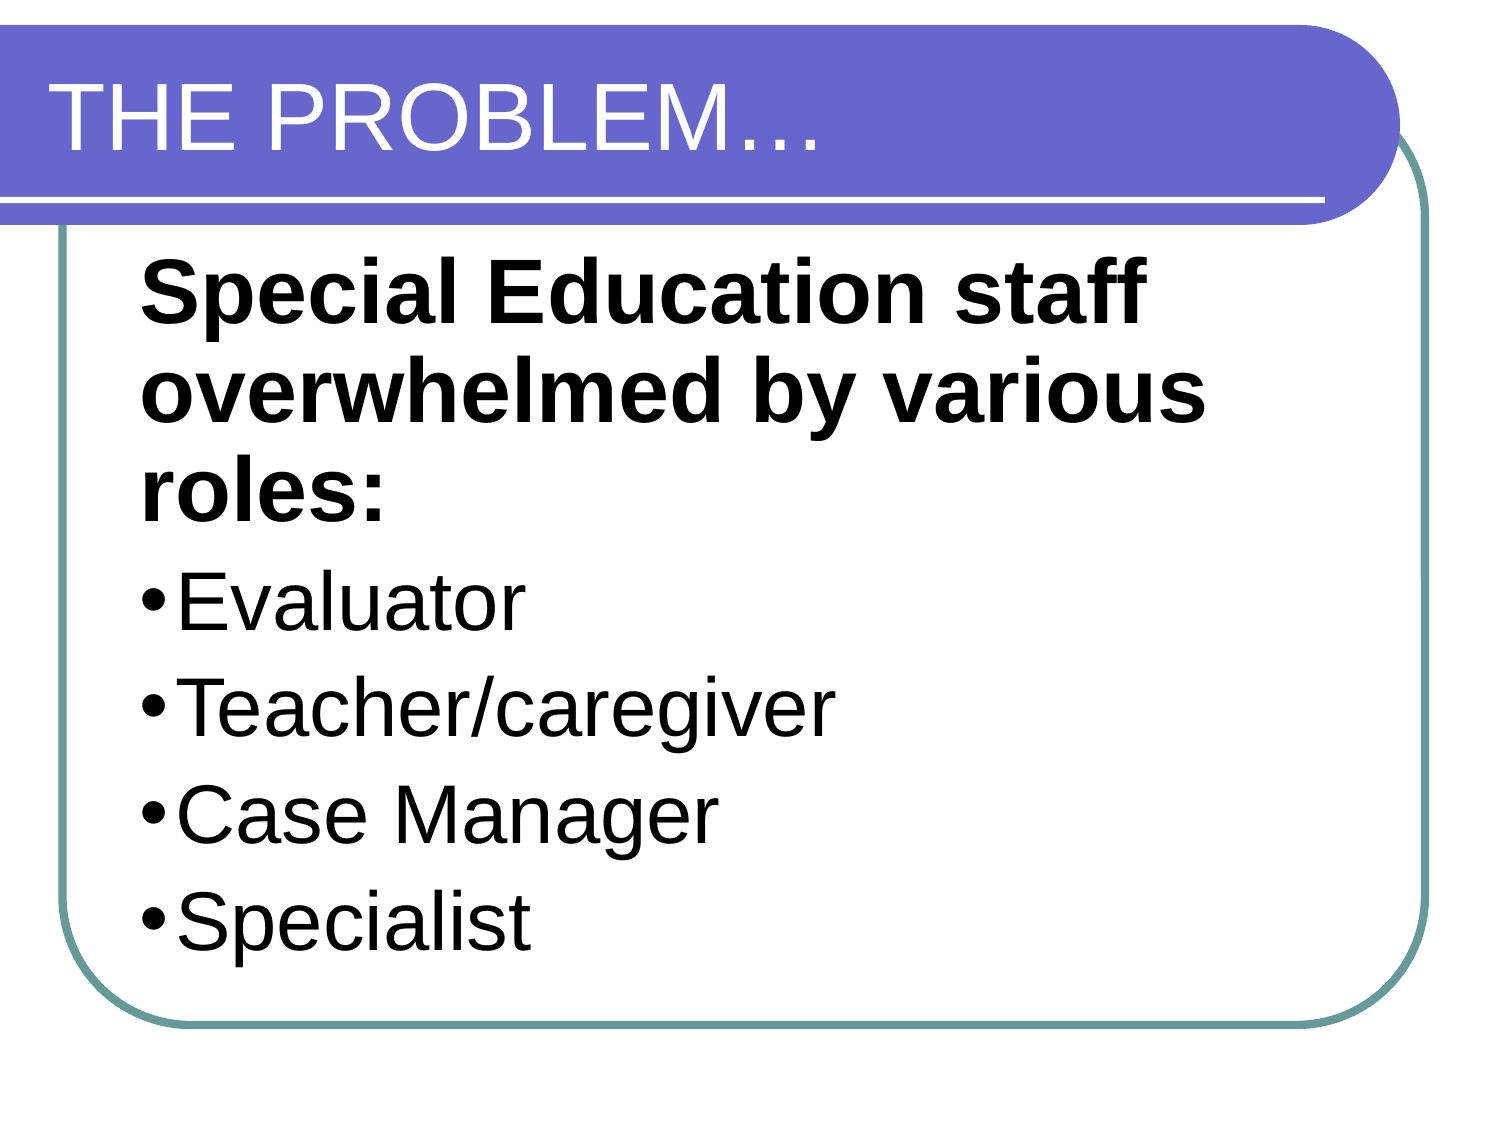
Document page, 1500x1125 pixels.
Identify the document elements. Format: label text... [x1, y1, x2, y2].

text_box Special Education staff overwhelmed by various roles: Evaluator Teacher/caregiver Case Manager Specialist [124, 237, 1400, 976]
title THE PROBLEM… [31, 37, 1348, 188]
list [937, 474, 1500, 988]
